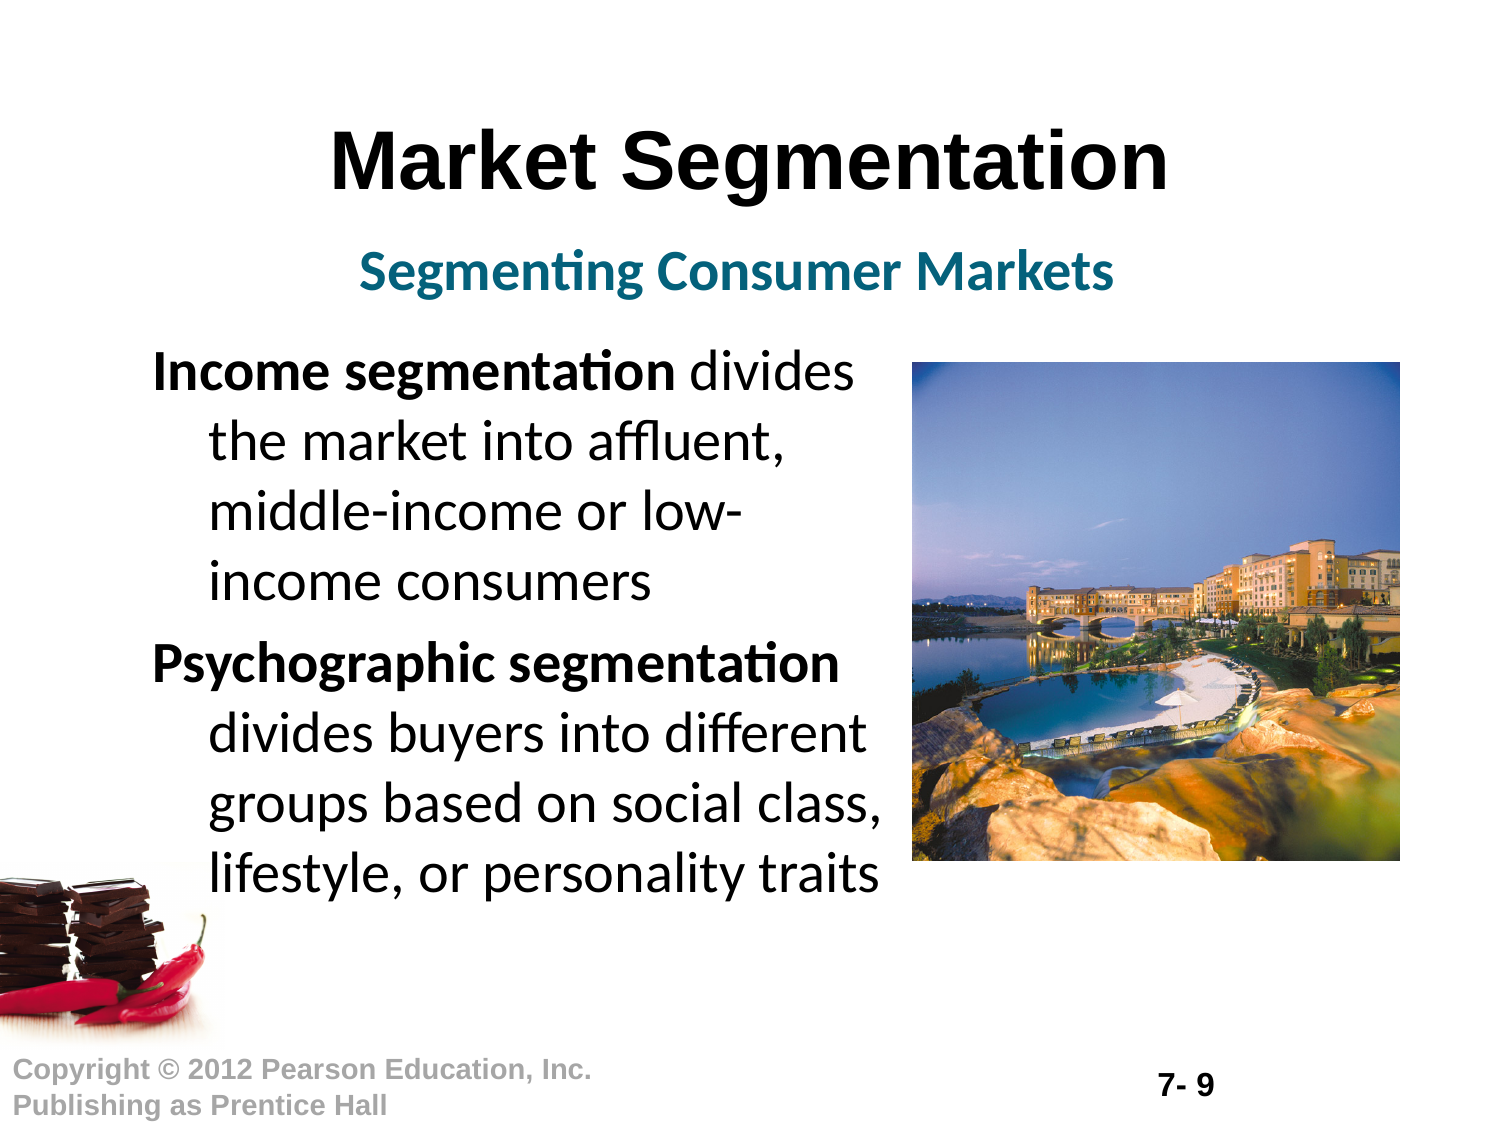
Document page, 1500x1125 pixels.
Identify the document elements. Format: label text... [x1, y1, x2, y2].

list Income segmentation divides the market into affluent, middle-income or low-income consumers Psychographic segmentation divides buyers into different groups based on social class, lifestyle, or personality traits [137, 324, 926, 1001]
picture [0, 862, 225, 1050]
list Segmenting Consumer Markets [149, 224, 1326, 288]
title Market Segmentation [112, 37, 1388, 226]
picture [912, 362, 1401, 861]
